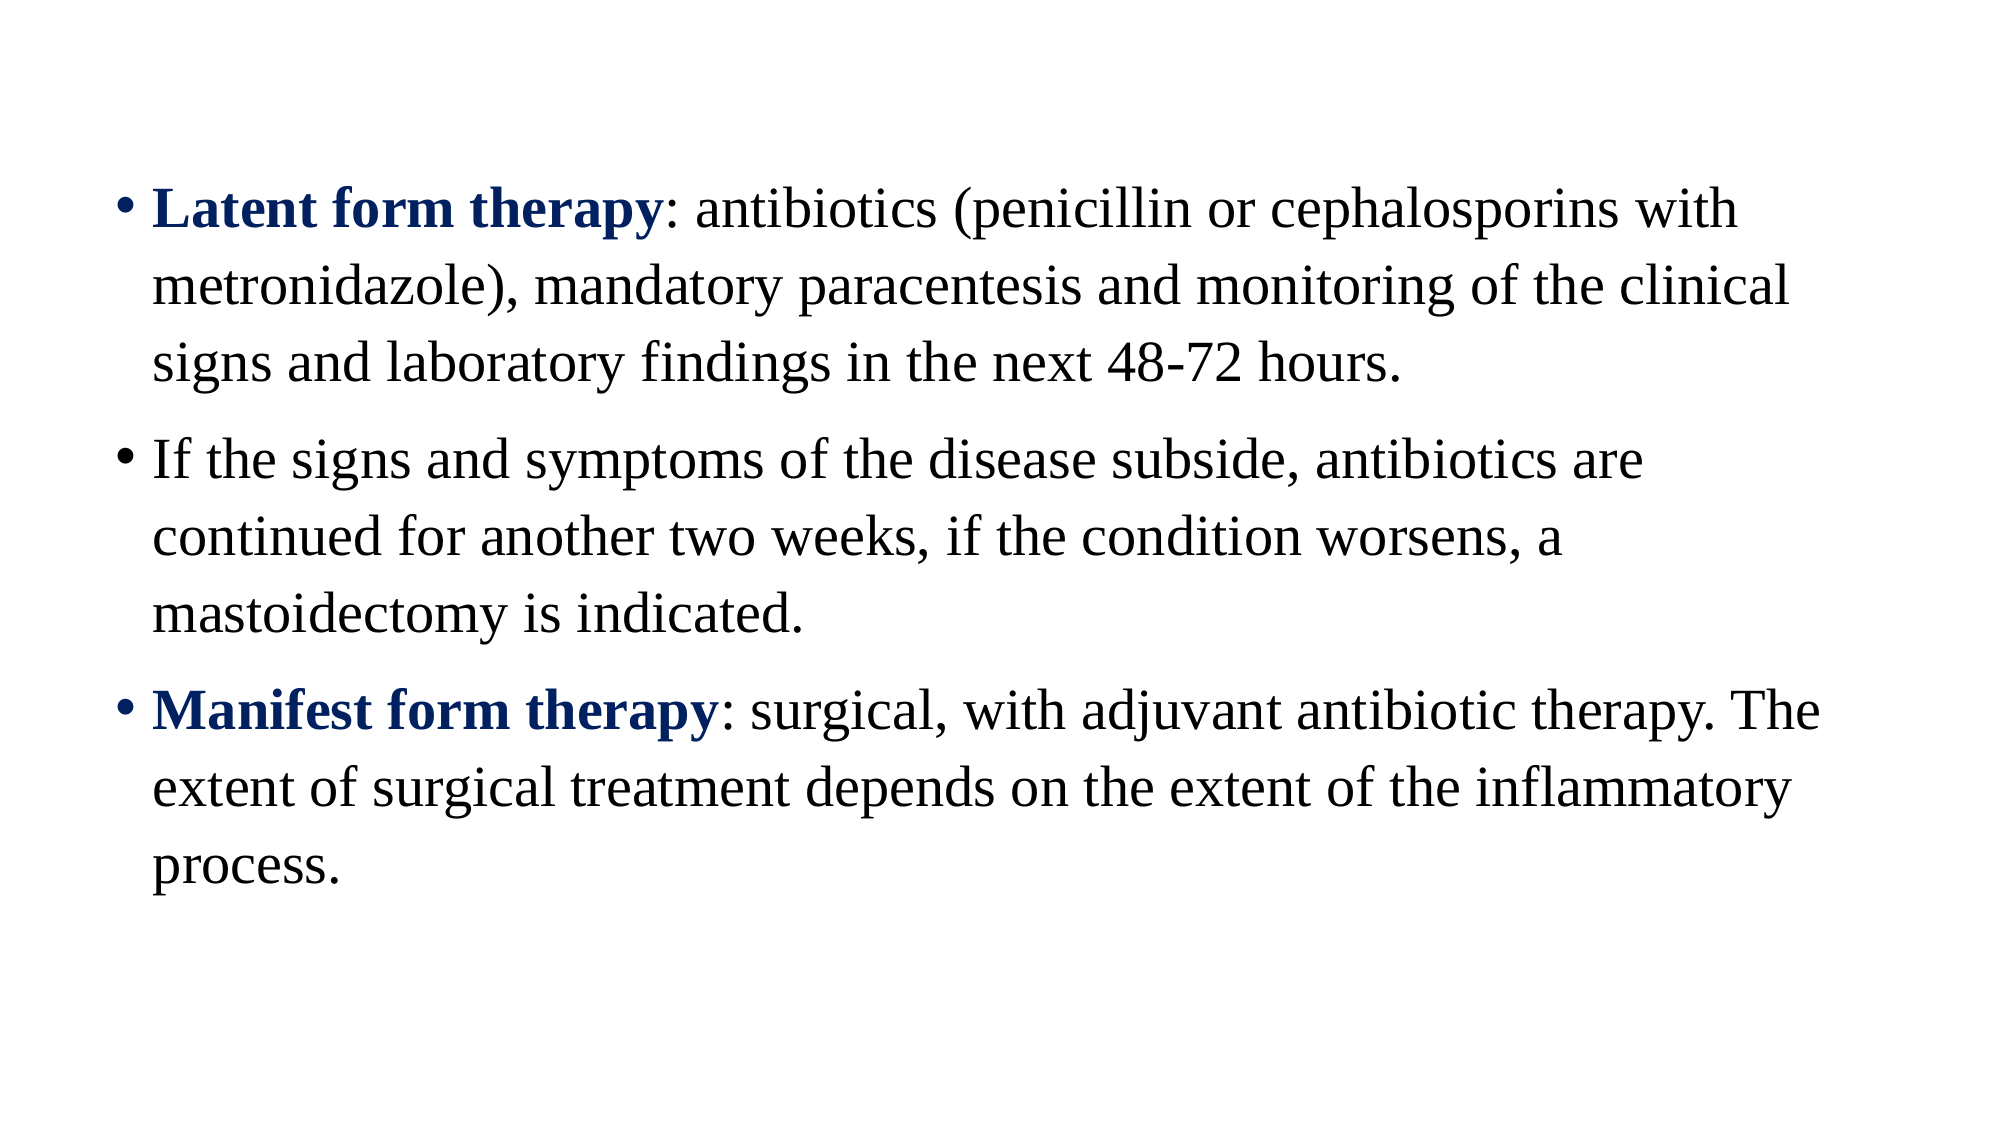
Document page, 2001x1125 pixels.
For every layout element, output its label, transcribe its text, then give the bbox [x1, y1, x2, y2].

list Latent form therapy: antibiotics (penicillin or cephalosporins with metronidazole), mandatory paracentesis and monitoring of the clinical signs and laboratory findings in the next 48-72 hours. If the signs and symptoms of the disease subside, antibiotics are continued for another two weeks, if the condition worsens, a mastoidectomy is indicated. Manifest form therapy: surgical, with adjuvant antibiotic therapy. The extent of surgical treatment depends on the extent of the inflammatory process. [100, 154, 1876, 935]
